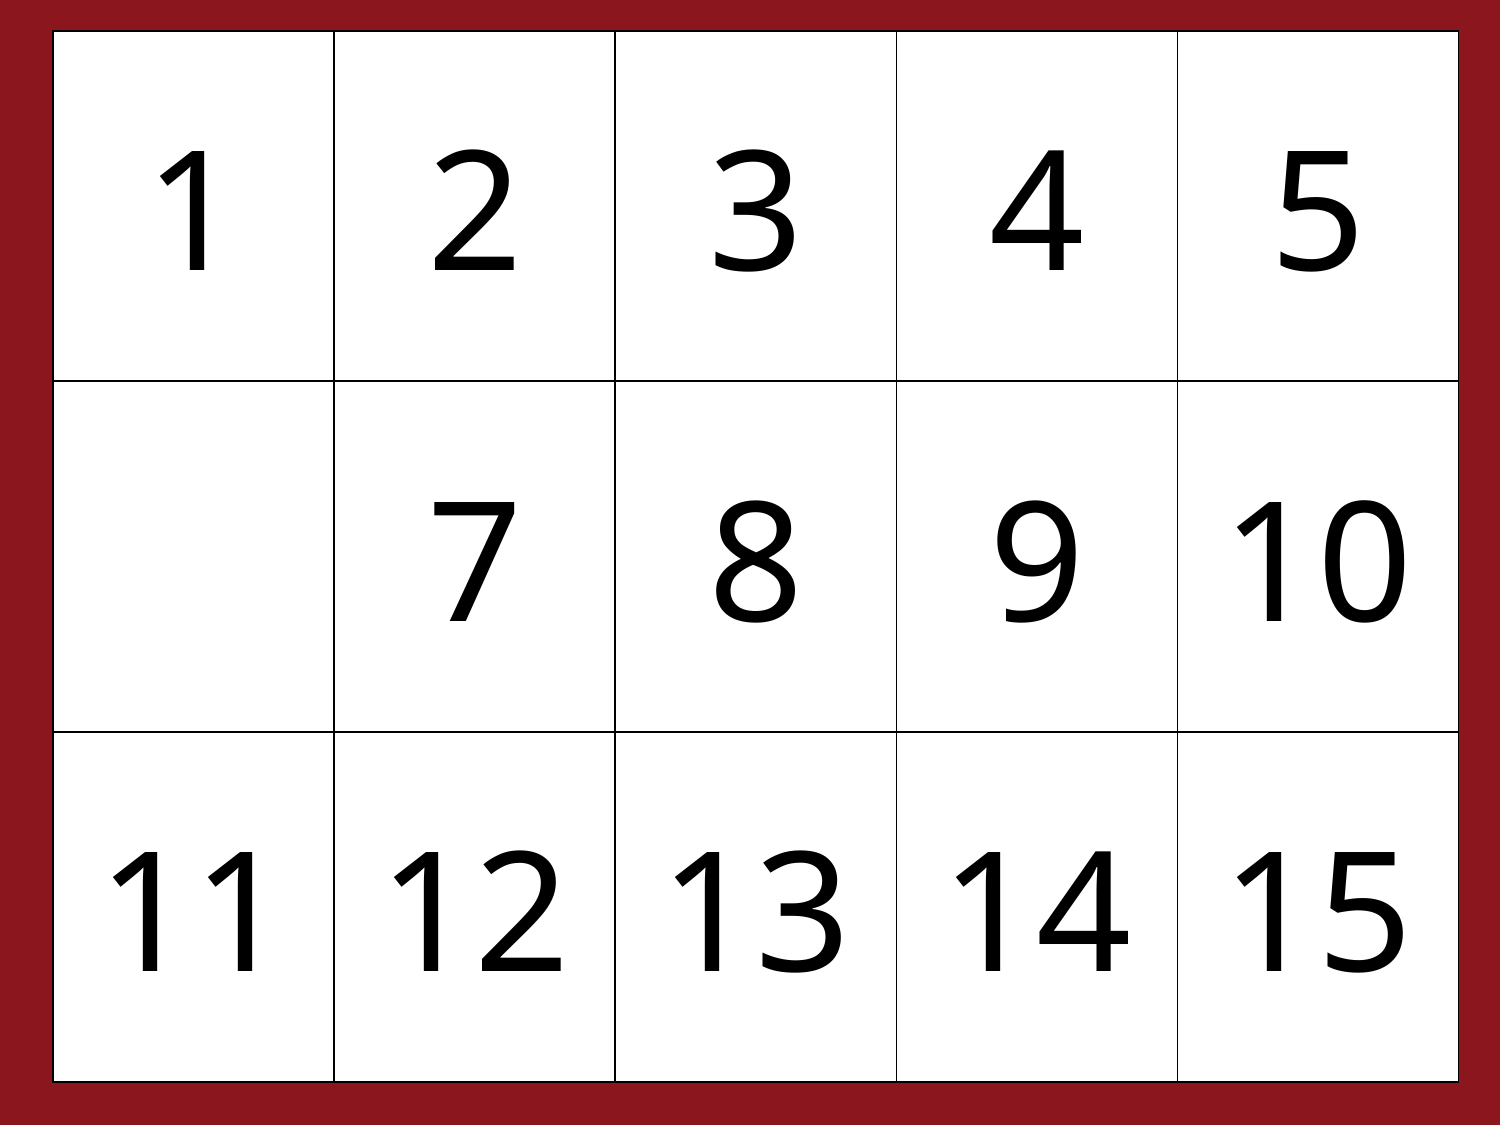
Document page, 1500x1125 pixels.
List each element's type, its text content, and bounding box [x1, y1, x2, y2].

table_cell 12 [335, 733, 614, 1081]
table_header 1 [54, 32, 333, 380]
table_cell 14 [897, 733, 1177, 1081]
table_header 5 [1178, 32, 1458, 380]
table_cell 15 [1178, 733, 1458, 1081]
table_cell 11 [54, 733, 333, 1081]
table_cell 7 [335, 382, 614, 731]
table_cell 9 [897, 382, 1177, 731]
table_cell [54, 382, 333, 731]
table_cell 13 [616, 733, 896, 1081]
table_cell 8 [616, 382, 896, 731]
table_header 3 [616, 32, 896, 380]
table_header 2 [335, 32, 614, 380]
table_header 4 [897, 32, 1177, 380]
text_box [0, 0, 1500, 1125]
table_cell 10 [1178, 382, 1458, 731]
